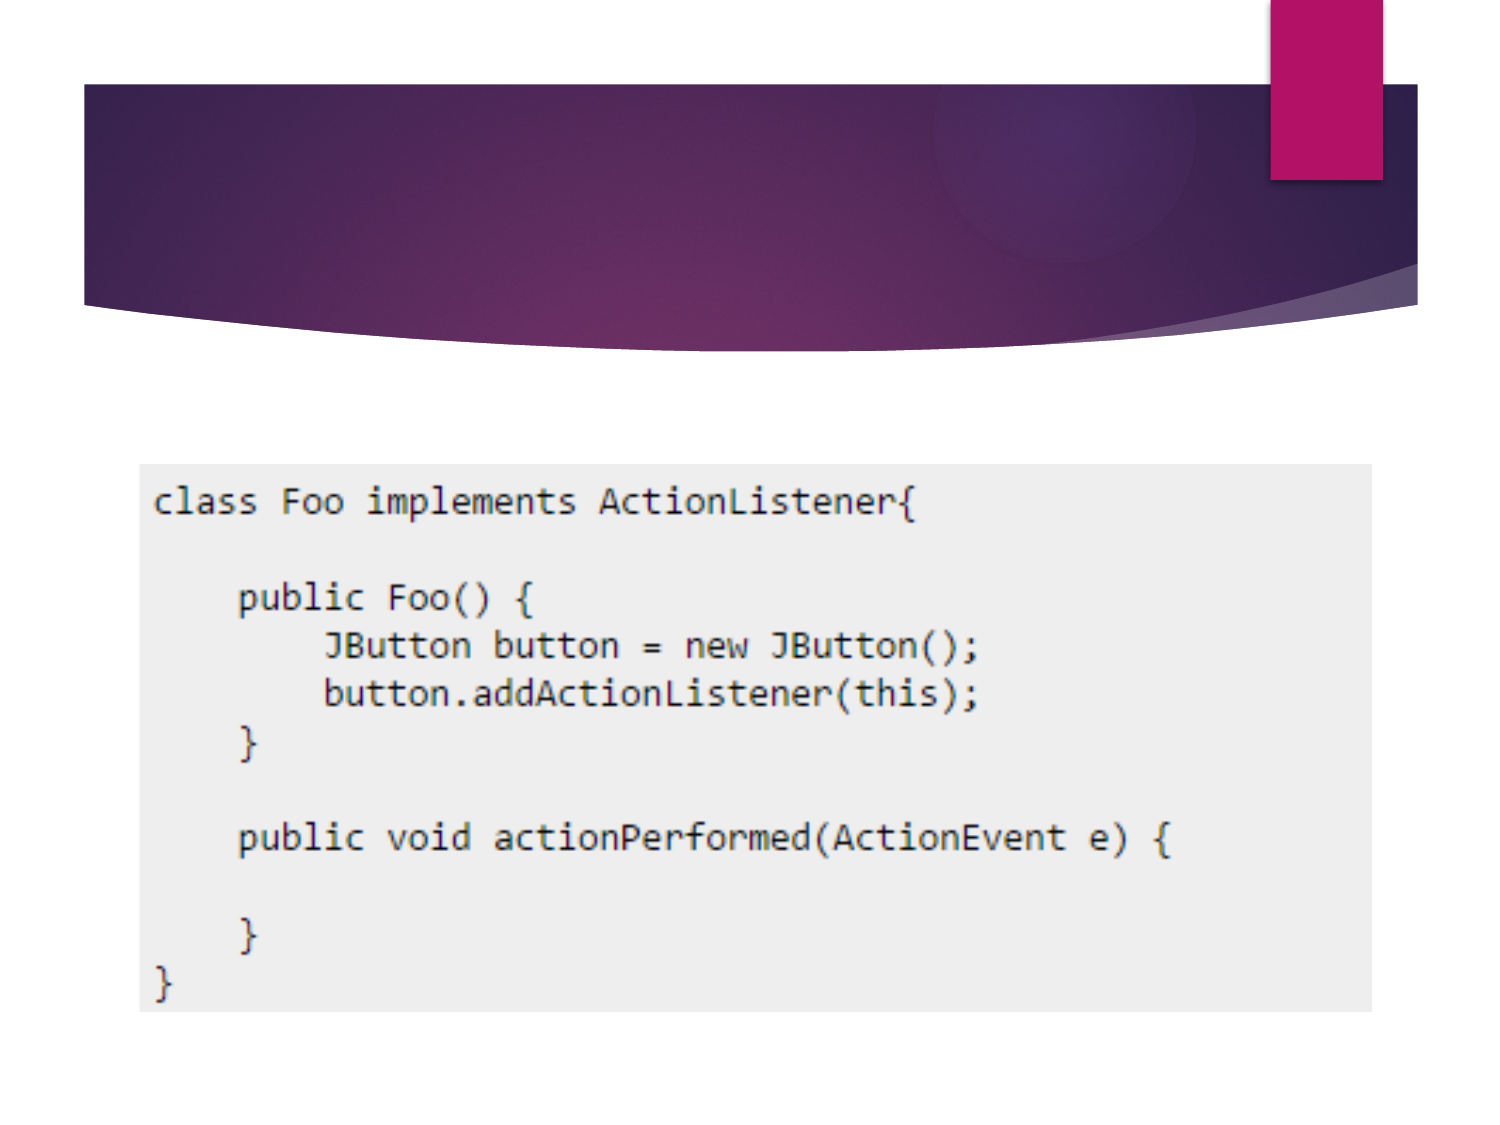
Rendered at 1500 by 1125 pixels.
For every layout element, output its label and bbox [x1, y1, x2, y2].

list [135, 464, 1372, 1013]
